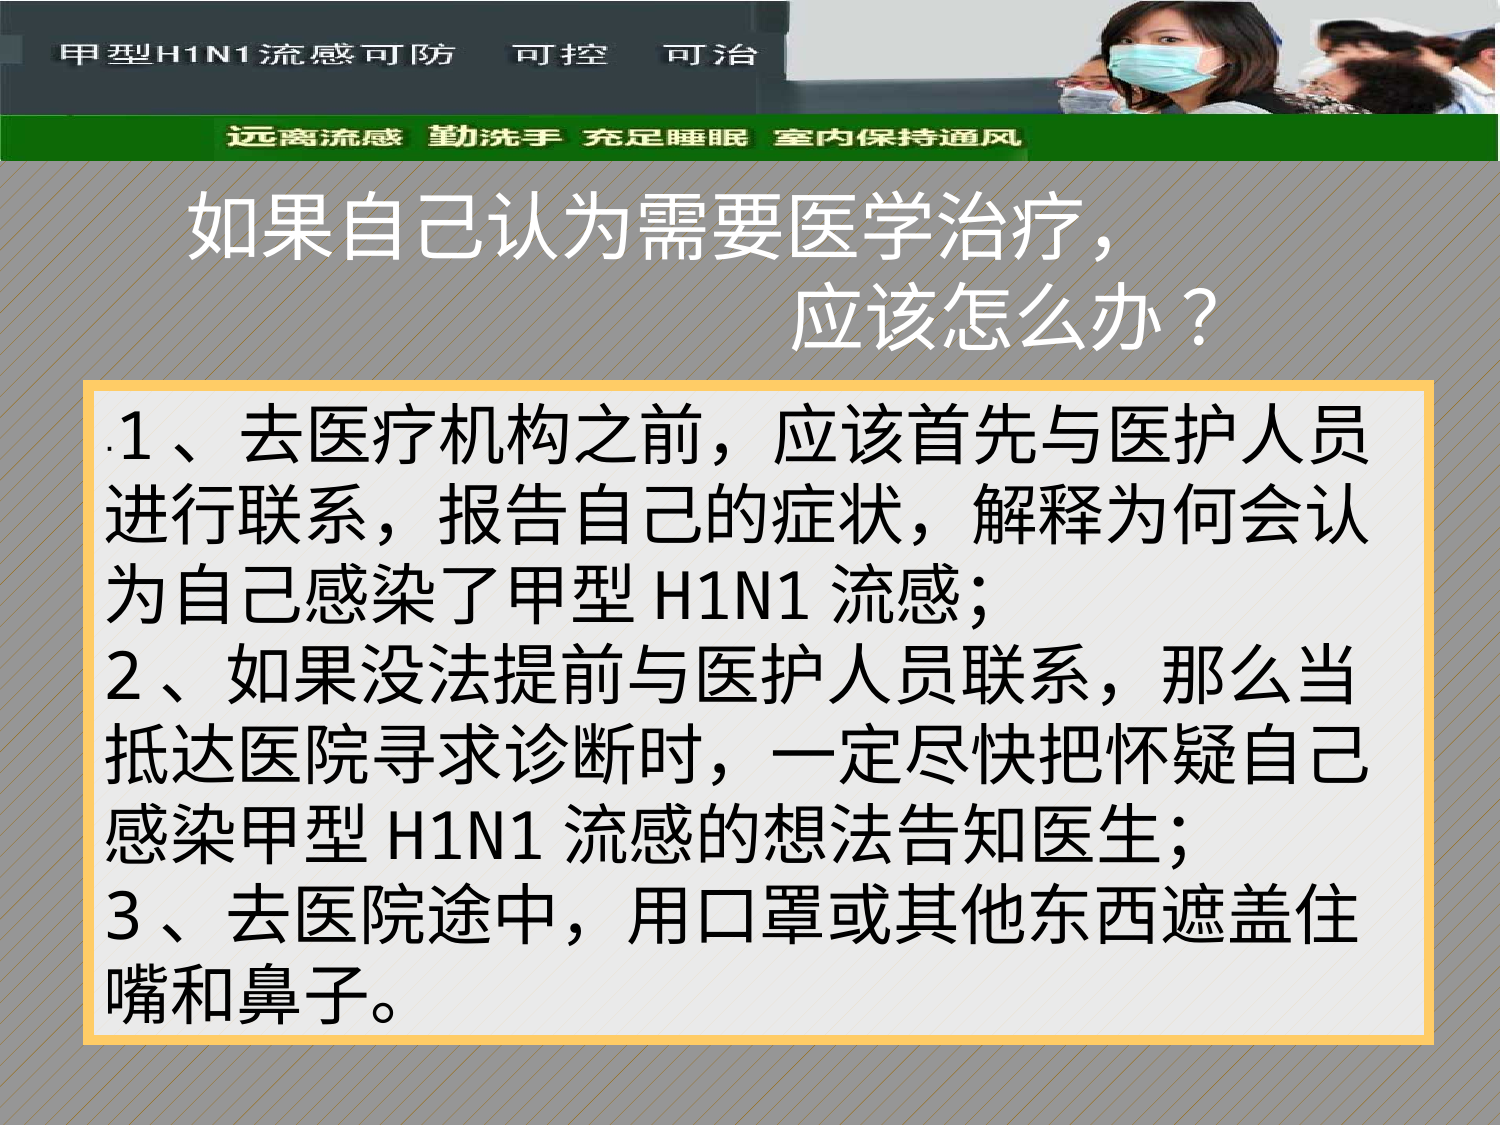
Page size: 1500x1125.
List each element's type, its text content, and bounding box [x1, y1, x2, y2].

picture [0, 0, 1500, 162]
text_box 如果自己认为需要医学治疗， 应该怎么办 ？ [171, 172, 1447, 368]
text_box ·1、去医疗机构之前，应该首先与医护人员进行联系，报告自己的症状，解释为何会认为自己感染了甲型H1N1流感； 2、如果没法提前与医护人员联系，那么当抵达医院寻求诊断时，一定尽快把怀疑自己感染甲型H1N1流感的想法告知医生； 3、去医院途中，用口罩或其他东西遮盖住嘴和鼻子。 [88, 385, 1430, 1040]
